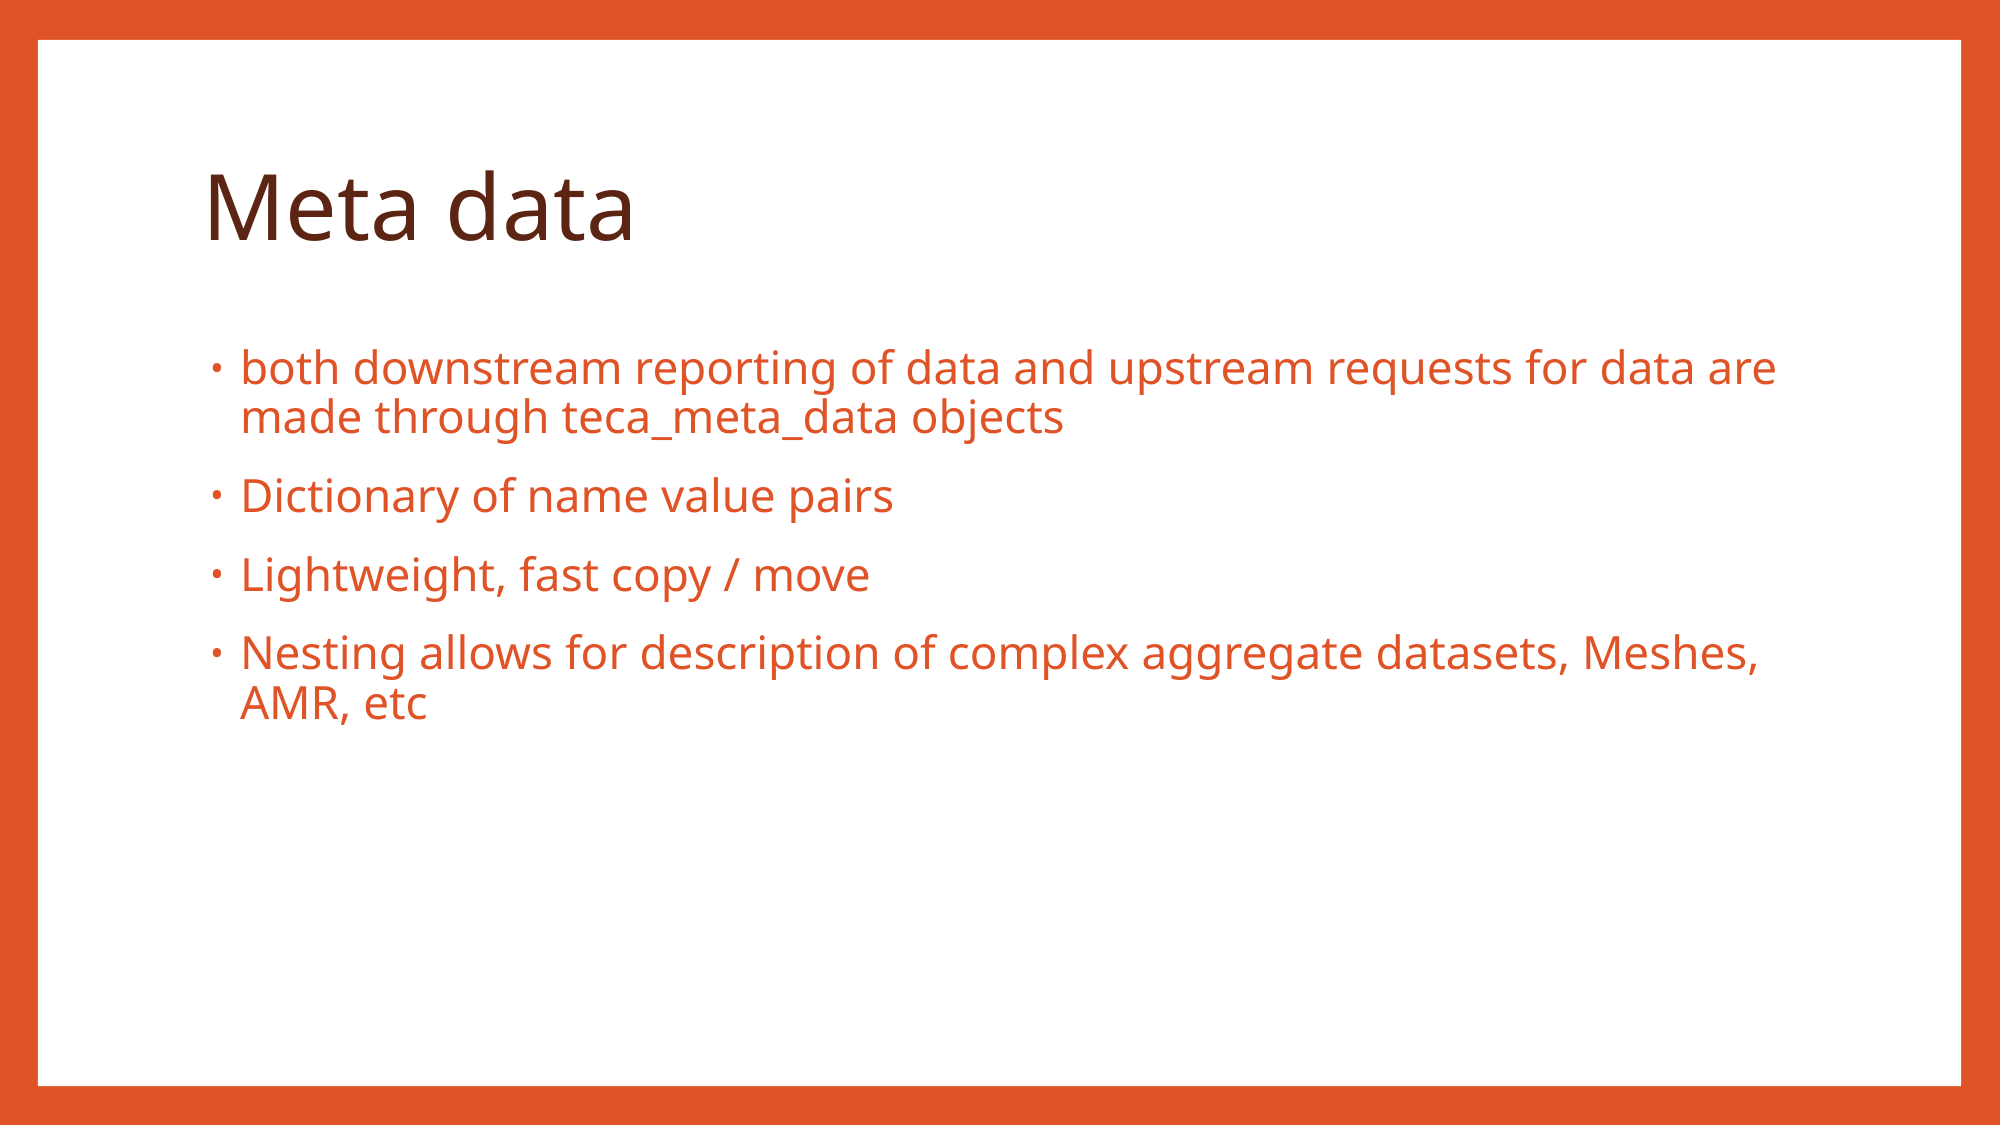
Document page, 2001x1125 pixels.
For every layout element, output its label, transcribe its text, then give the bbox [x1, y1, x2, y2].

list both downstream reporting of data and upstream requests for data are made through teca_meta_data objects Dictionary of name value pairs Lightweight, fast copy / move Nesting allows for description of complex aggregate datasets, Meshes, AMR, etc [187, 337, 1808, 1000]
title Meta data [187, 99, 1808, 323]
